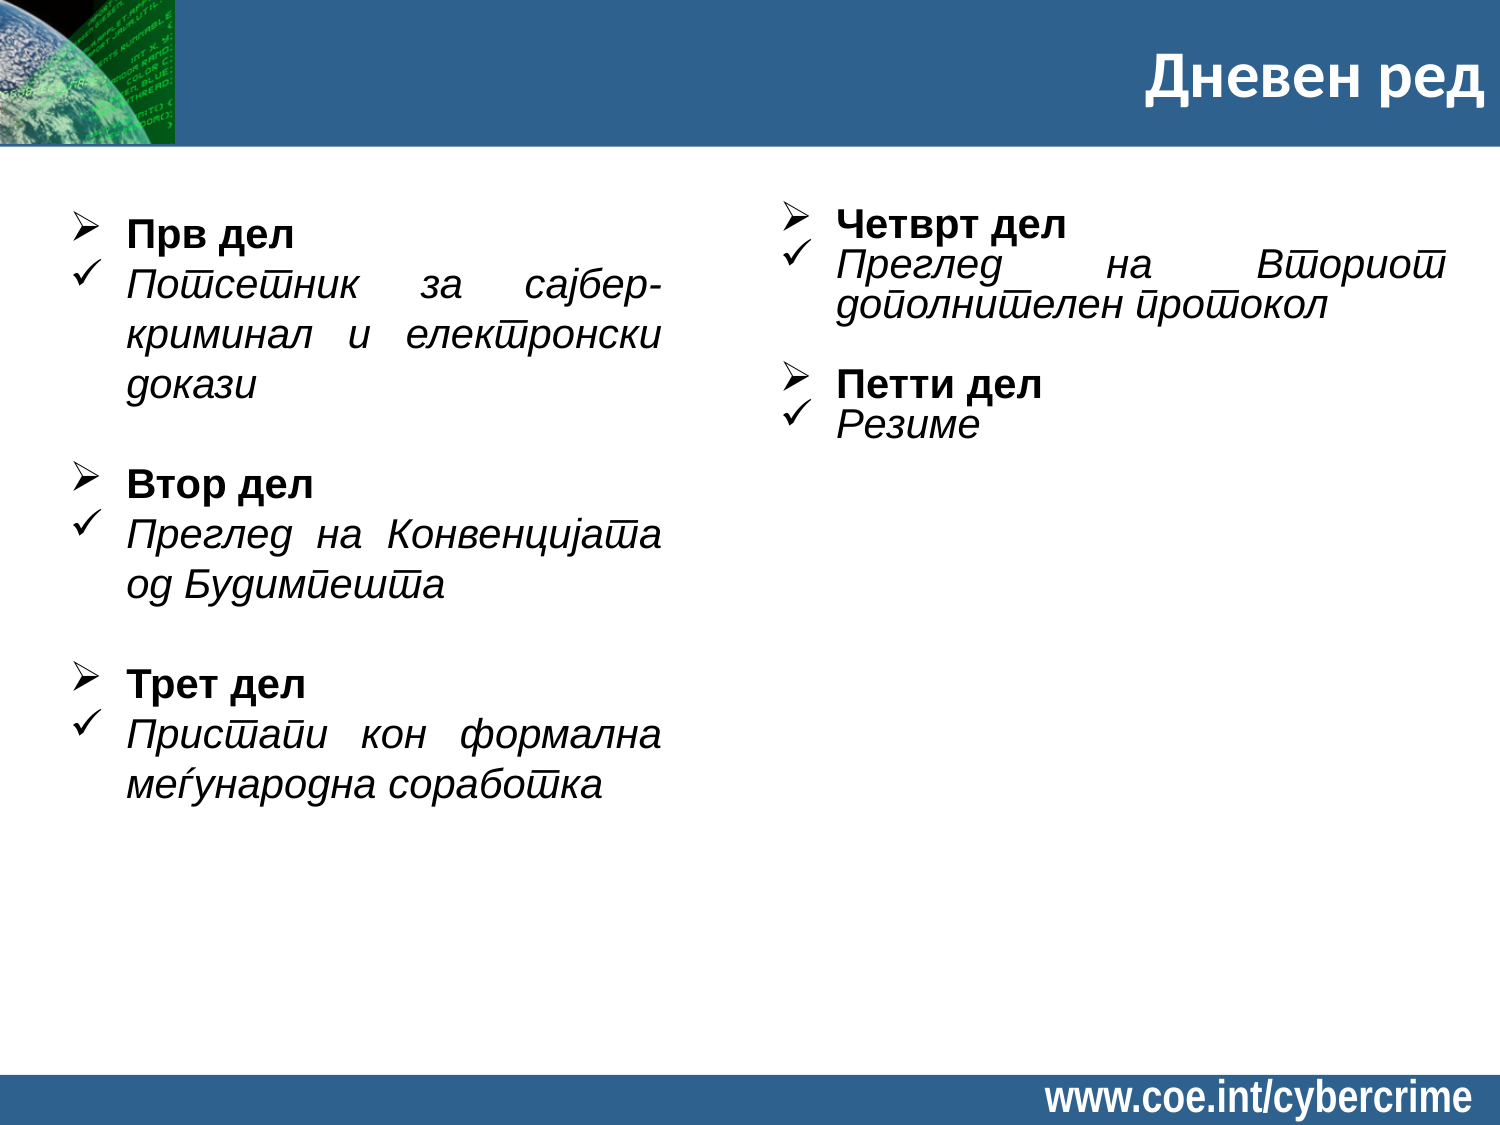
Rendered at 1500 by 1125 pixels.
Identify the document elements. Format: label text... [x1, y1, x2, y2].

picture [0, 0, 175, 144]
text_box Четврт дел Преглед на Вториот дополнителен протокол Петти дел Резиме [765, 199, 1462, 454]
text_box [0, 1073, 1030, 1125]
text_box www.coe.int/cybercrime [1030, 1059, 1500, 1125]
text_box Прв дел Потсетник за сајбер-криминал и електронски докази Втор дел Преглед на Конвенцијата од Будимпешта Трет дел Пристапи кон формална меѓународна соработка [55, 199, 678, 814]
text_box Дневен ред [177, 0, 1500, 149]
